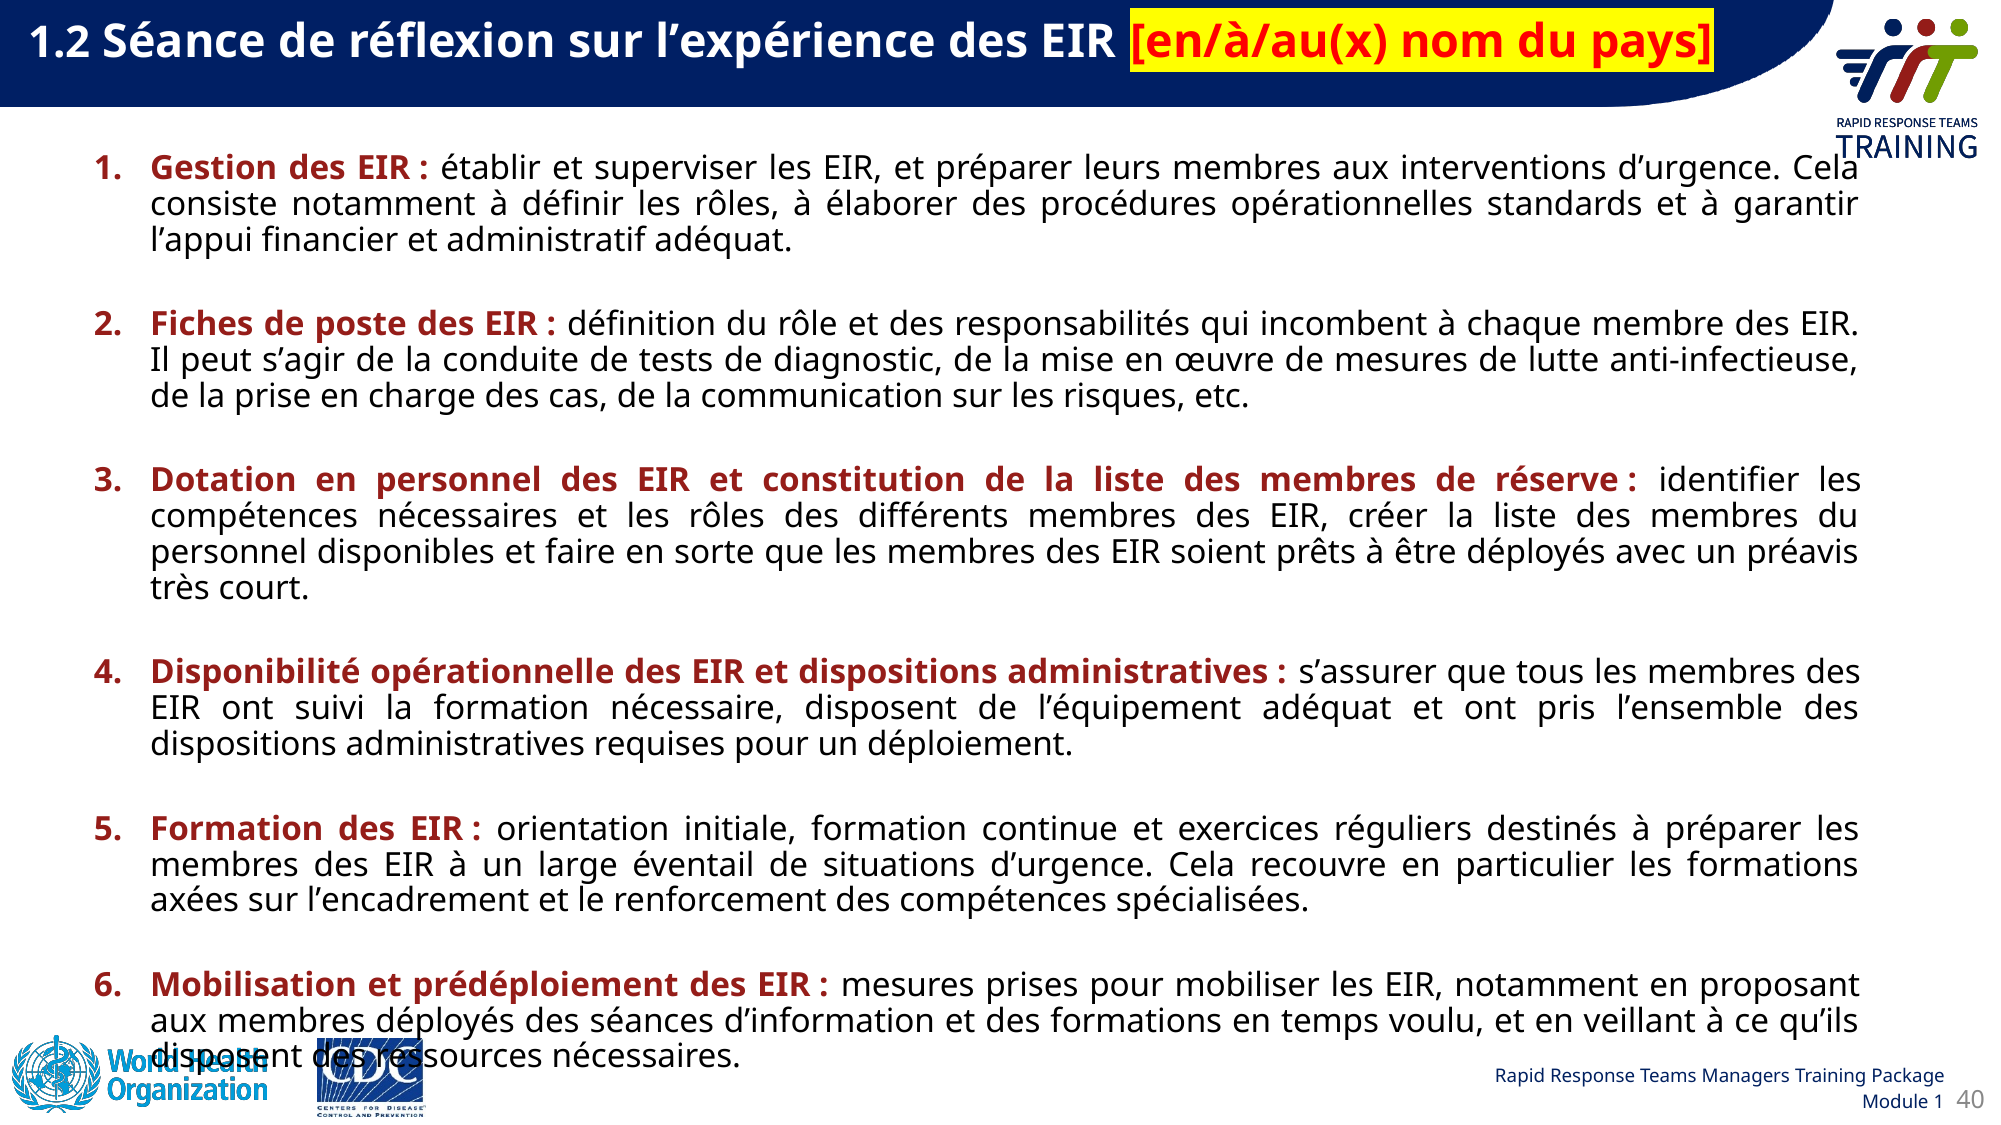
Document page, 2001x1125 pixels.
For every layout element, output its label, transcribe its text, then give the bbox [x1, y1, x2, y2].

picture [71, 1053, 90, 1091]
picture [317, 1038, 426, 1117]
picture [30, 1083, 37, 1091]
picture [0, 0, 1978, 167]
text_box 40 [1557, 1075, 1993, 1121]
picture [36, 1088, 78, 1105]
picture [59, 1035, 267, 1113]
picture [12, 1035, 54, 1068]
list 1.2 Séance de réflexion sur lʼexpérience des EIR [en/à/au(x) nom du pays] [8, 9, 1808, 117]
picture [12, 1083, 48, 1113]
picture [40, 1062, 47, 1070]
picture [50, 1108, 62, 1113]
picture [34, 1054, 43, 1078]
text_box Gestion des EIR : établir et superviser les EIR, et préparer leurs membres aux interventions dʼurgence. Cela consiste notamment à définir les rôles, à élaborer des procédures opérationnelles standards et à garantir lʼappui financier et administratif adéquat. Fiches de poste des EIR : définition du rôle et des responsabilités qui incombent à chaque membre des EIR. Il peut sʼagir de la conduite de tests de diagnostic, de la mise en œuvre de mesures de lutte anti-infectieuse, de la prise en charge des cas, de la communication sur les risques, etc. Dotation en personnel des EIR et constitution de la liste des membres de réserve : identifier les compétences nécessaires et les rôles des différents membres des EIR, créer la liste des membres du personnel disponibles et faire en sorte que les membres des EIR soient prêts à être déployés avec un préavis très court. Disponibilité opérationnelle des EIR et dispositions administratives : sʼassurer que tous les membres des EIR ont suivi la formation nécessaire, disposent de lʼéquipement adéquat et ont pris lʼensemble des dispositions administratives requises pour un déploiement. Formation des EIR : orientation initiale, formation continue et exercices réguliers destinés à préparer les membres des EIR à un large éventail de situations dʼurgence. Cela recouvre en particulier les formations axées sur lʼencadrement et le renforcement des compétences spécialisées. Mobilisation et prédéploiement des EIR : mesures prises pour mobiliser les EIR, notamment en proposant aux membres déployés des séances dʼinformation et des formations en temps voulu, et en veillant à ce quʼils disposent des ressources nécessaires. [86, 143, 1870, 982]
picture [24, 1054, 36, 1087]
picture [46, 1056, 54, 1062]
picture [22, 1062, 26, 1077]
